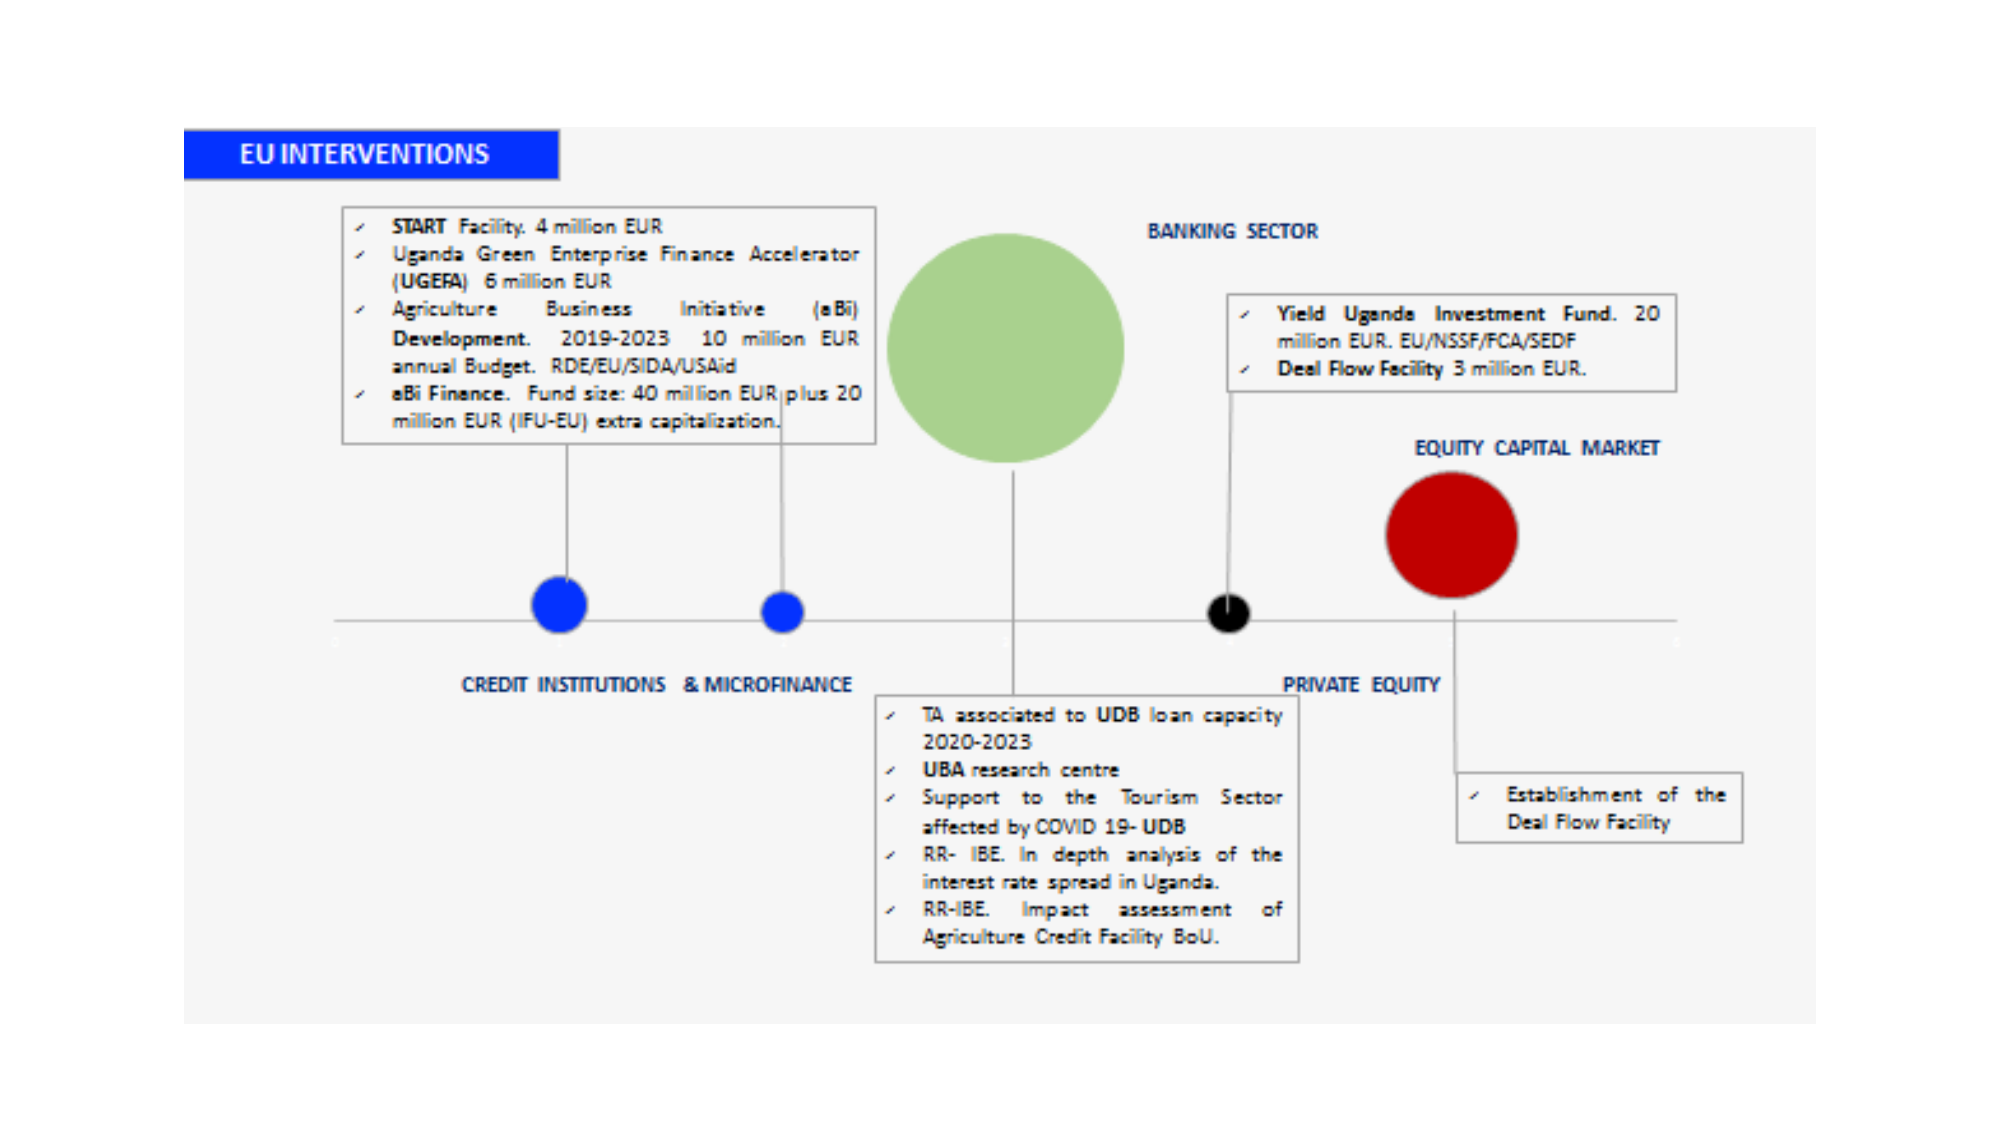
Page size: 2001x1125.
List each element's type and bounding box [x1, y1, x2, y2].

picture [184, 127, 1816, 1024]
